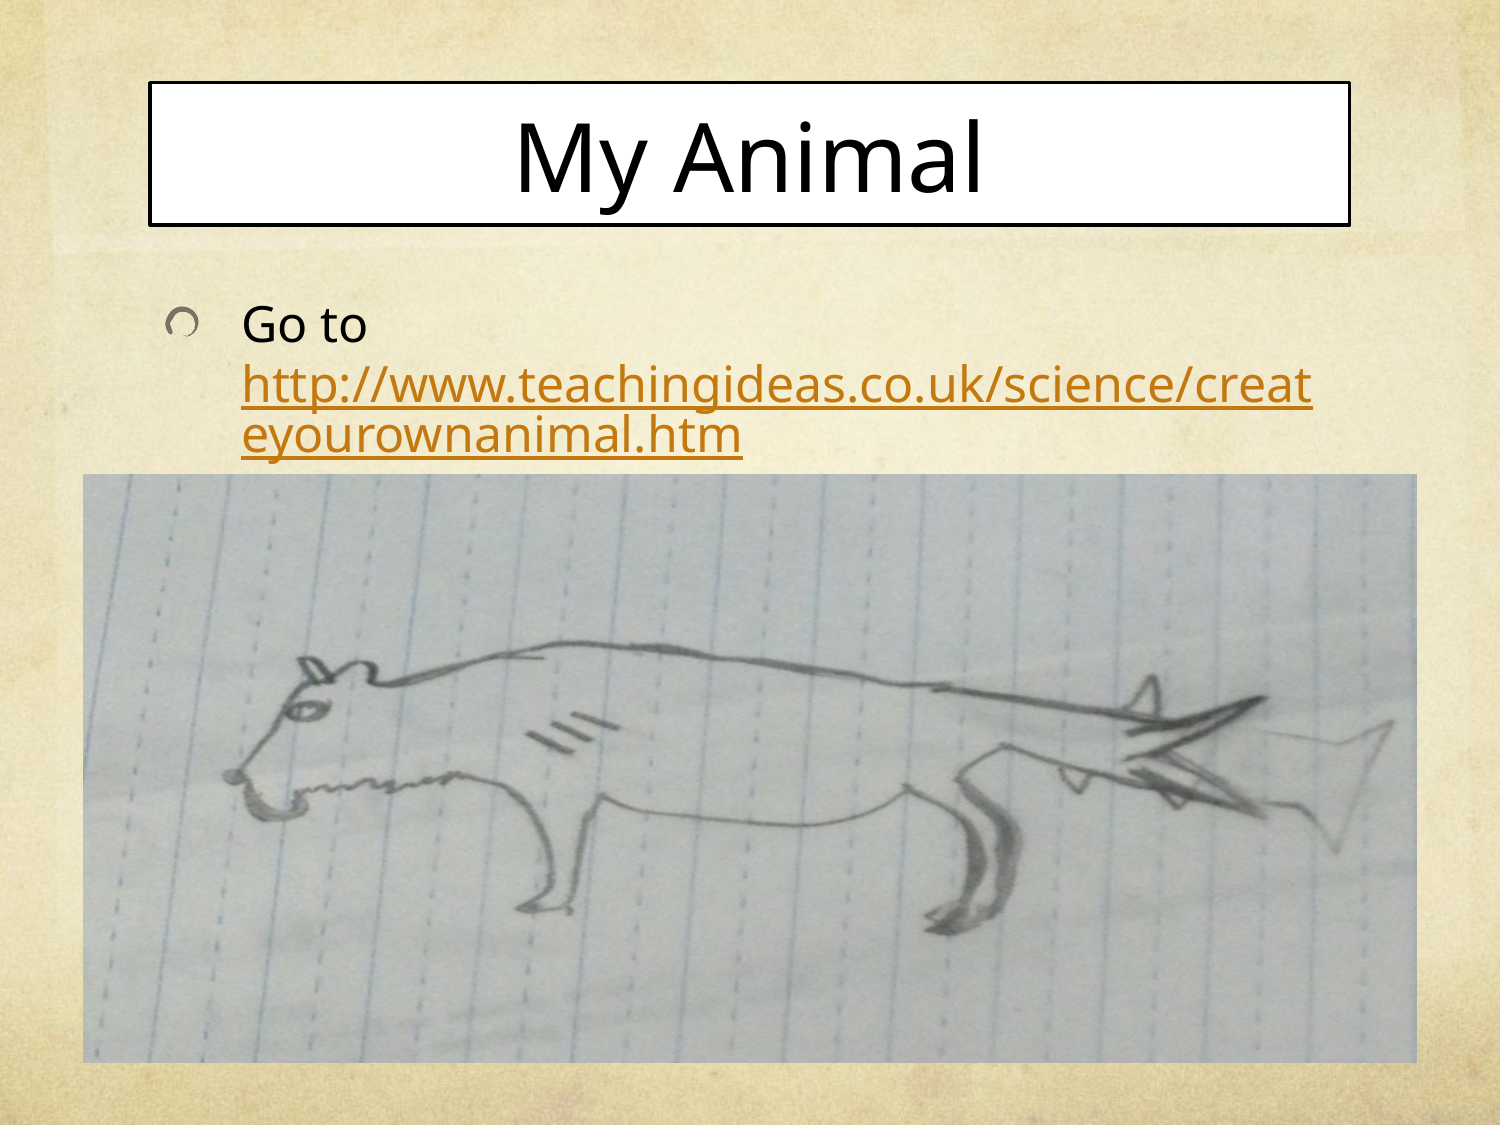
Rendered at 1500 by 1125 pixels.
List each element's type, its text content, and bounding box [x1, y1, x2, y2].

list Go to http://www.teachingideas.co.uk/science/createyourownanimal.htm [150, 284, 1350, 467]
picture [0, 0, 1500, 1125]
title My Animal [148, 81, 1351, 227]
